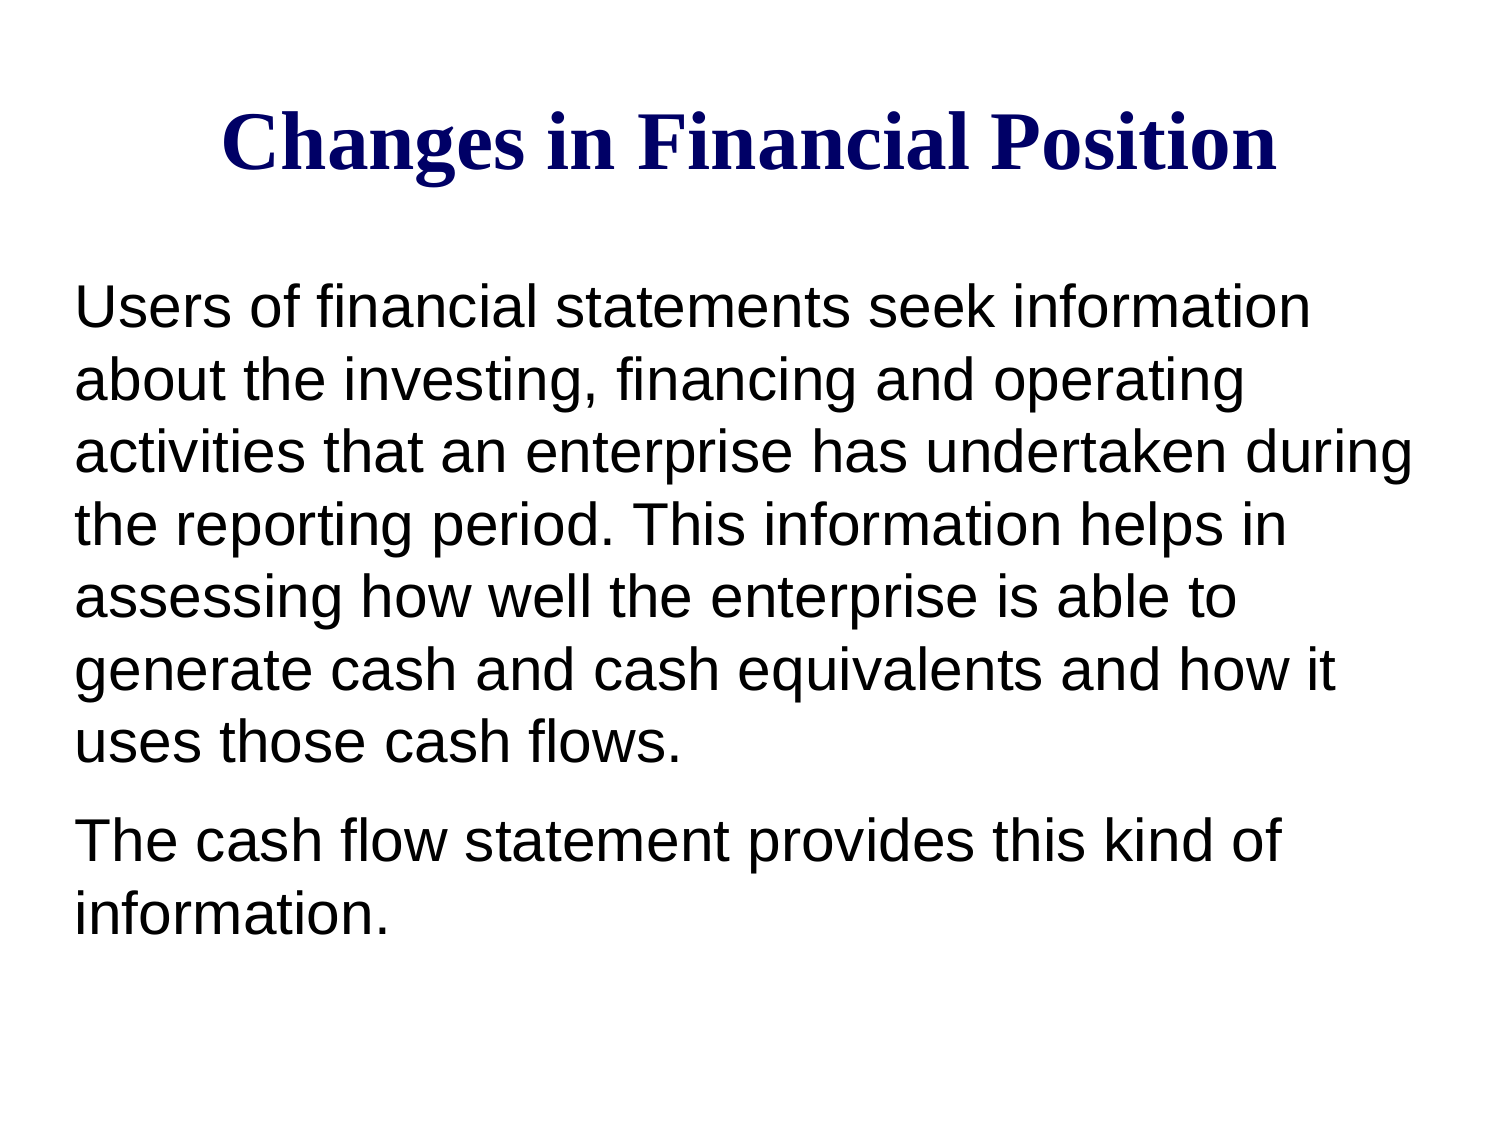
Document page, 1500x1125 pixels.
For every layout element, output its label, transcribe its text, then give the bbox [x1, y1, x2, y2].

text_box Changes in Financial Position [74, 51, 1425, 226]
text_box Users of financial statements seek information about the investing, financing and operating activities that an enterprise has undertaken during the reporting period. This information helps in assessing how well the enterprise is able to generate cash and cash equivalents and how it uses those cash flows. The cash flow statement provides this kind of information. [74, 263, 1425, 993]
